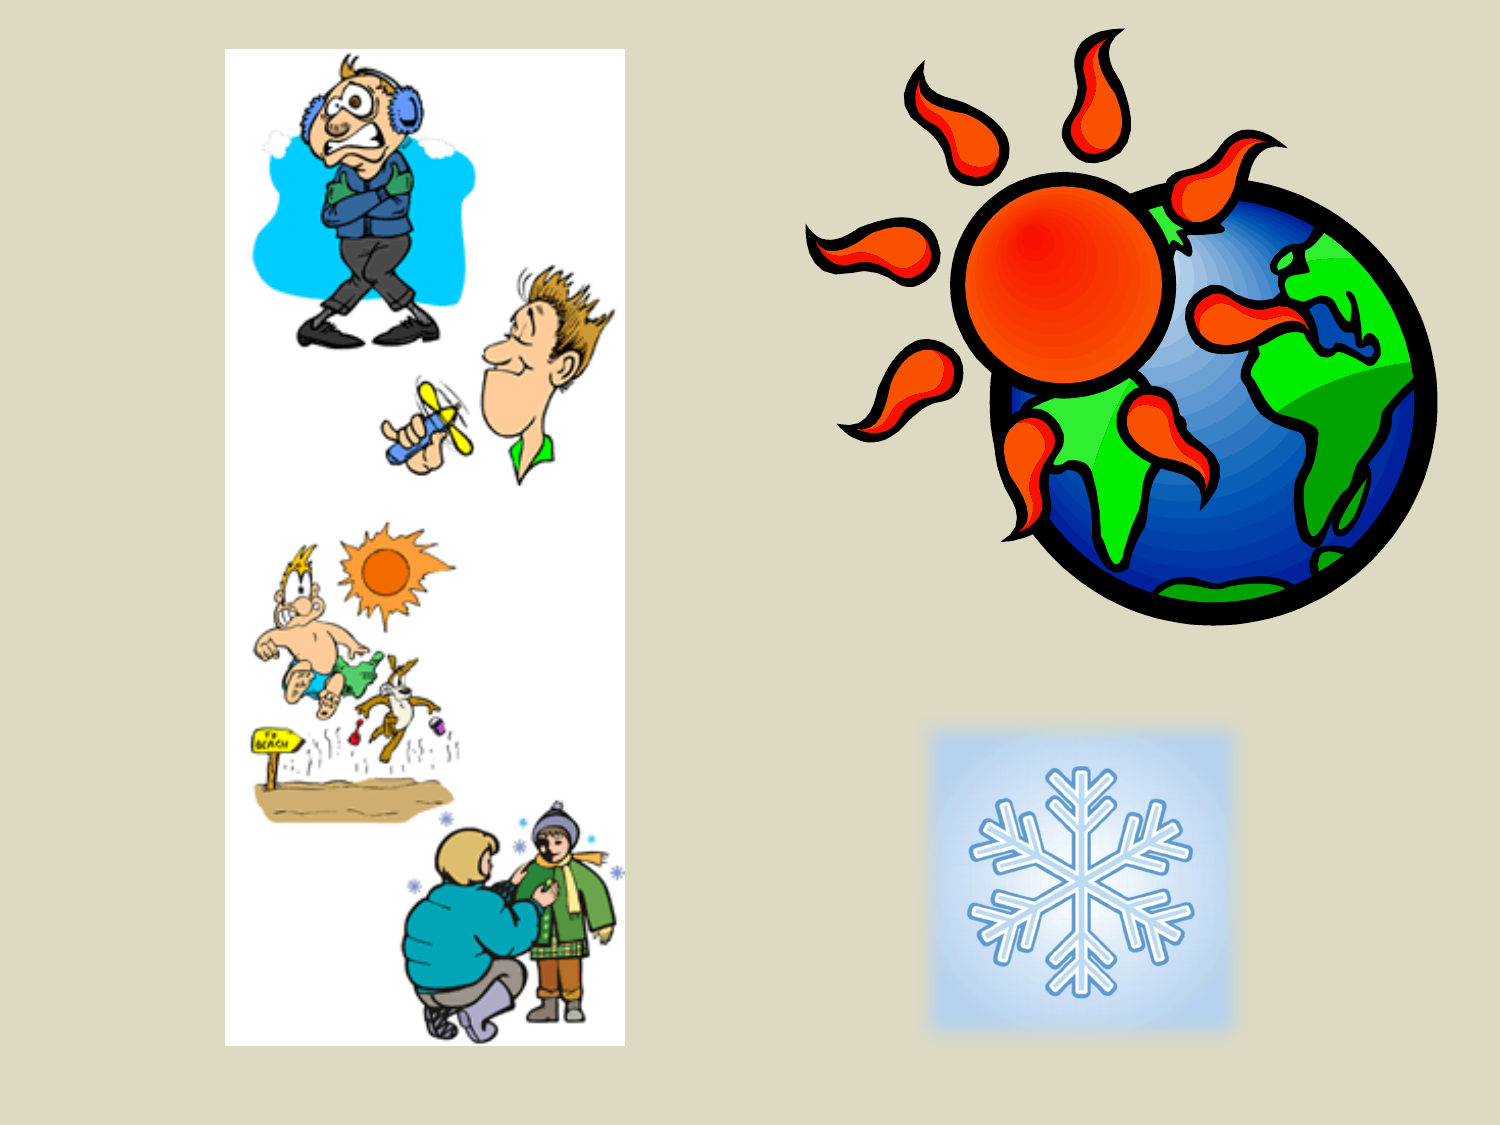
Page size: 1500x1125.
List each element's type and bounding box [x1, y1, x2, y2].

picture [224, 49, 626, 1047]
picture [799, 24, 1438, 626]
picture [912, 712, 1251, 1051]
